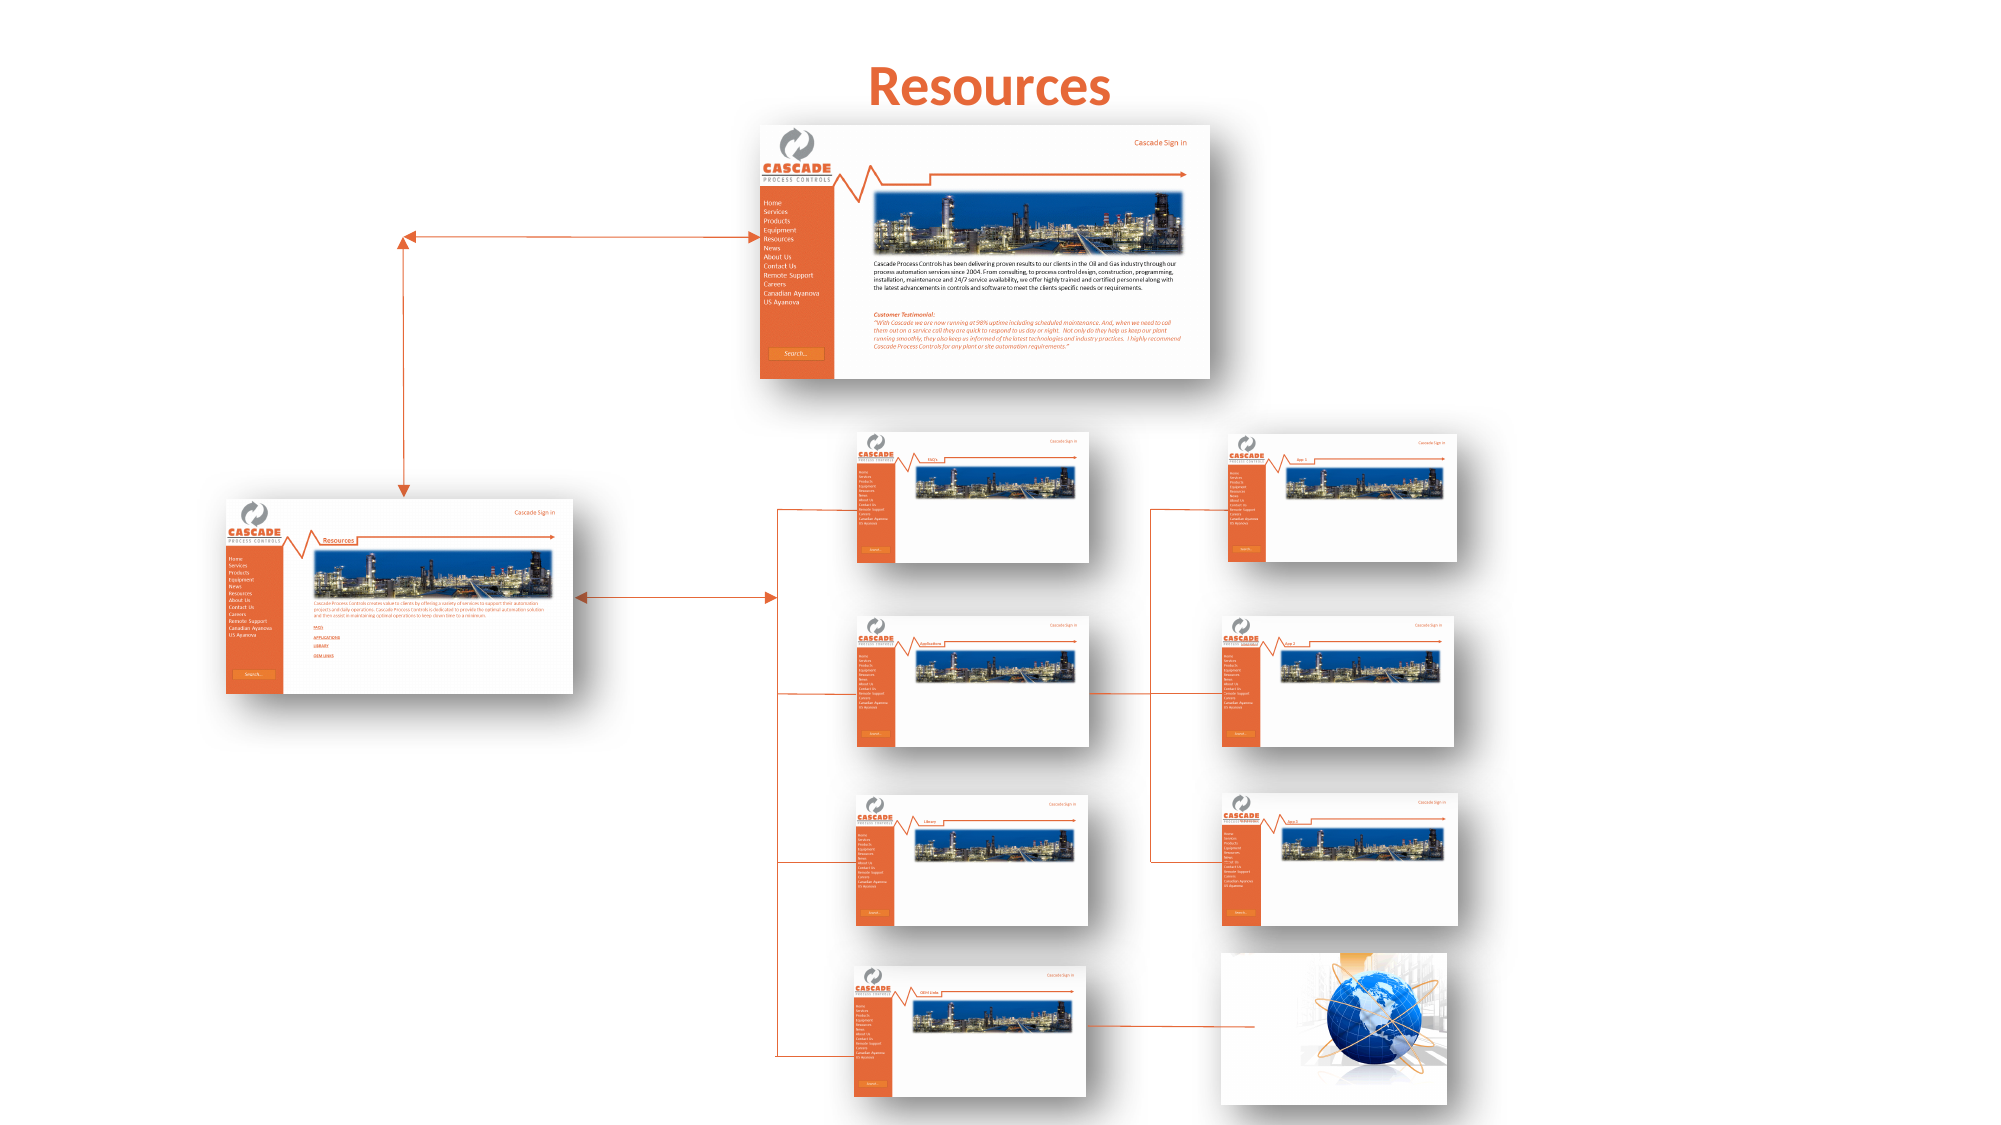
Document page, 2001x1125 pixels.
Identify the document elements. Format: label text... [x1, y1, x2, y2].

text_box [1150, 509, 1231, 863]
picture [854, 966, 1086, 1097]
picture [1222, 793, 1458, 926]
picture [226, 499, 573, 694]
text_box Resources [853, 40, 1128, 125]
picture [857, 616, 1089, 747]
picture [1228, 434, 1457, 562]
picture [1231, 616, 1454, 748]
picture [856, 795, 1088, 926]
picture [857, 432, 1089, 564]
picture [1221, 953, 1447, 1106]
picture [760, 125, 1210, 379]
